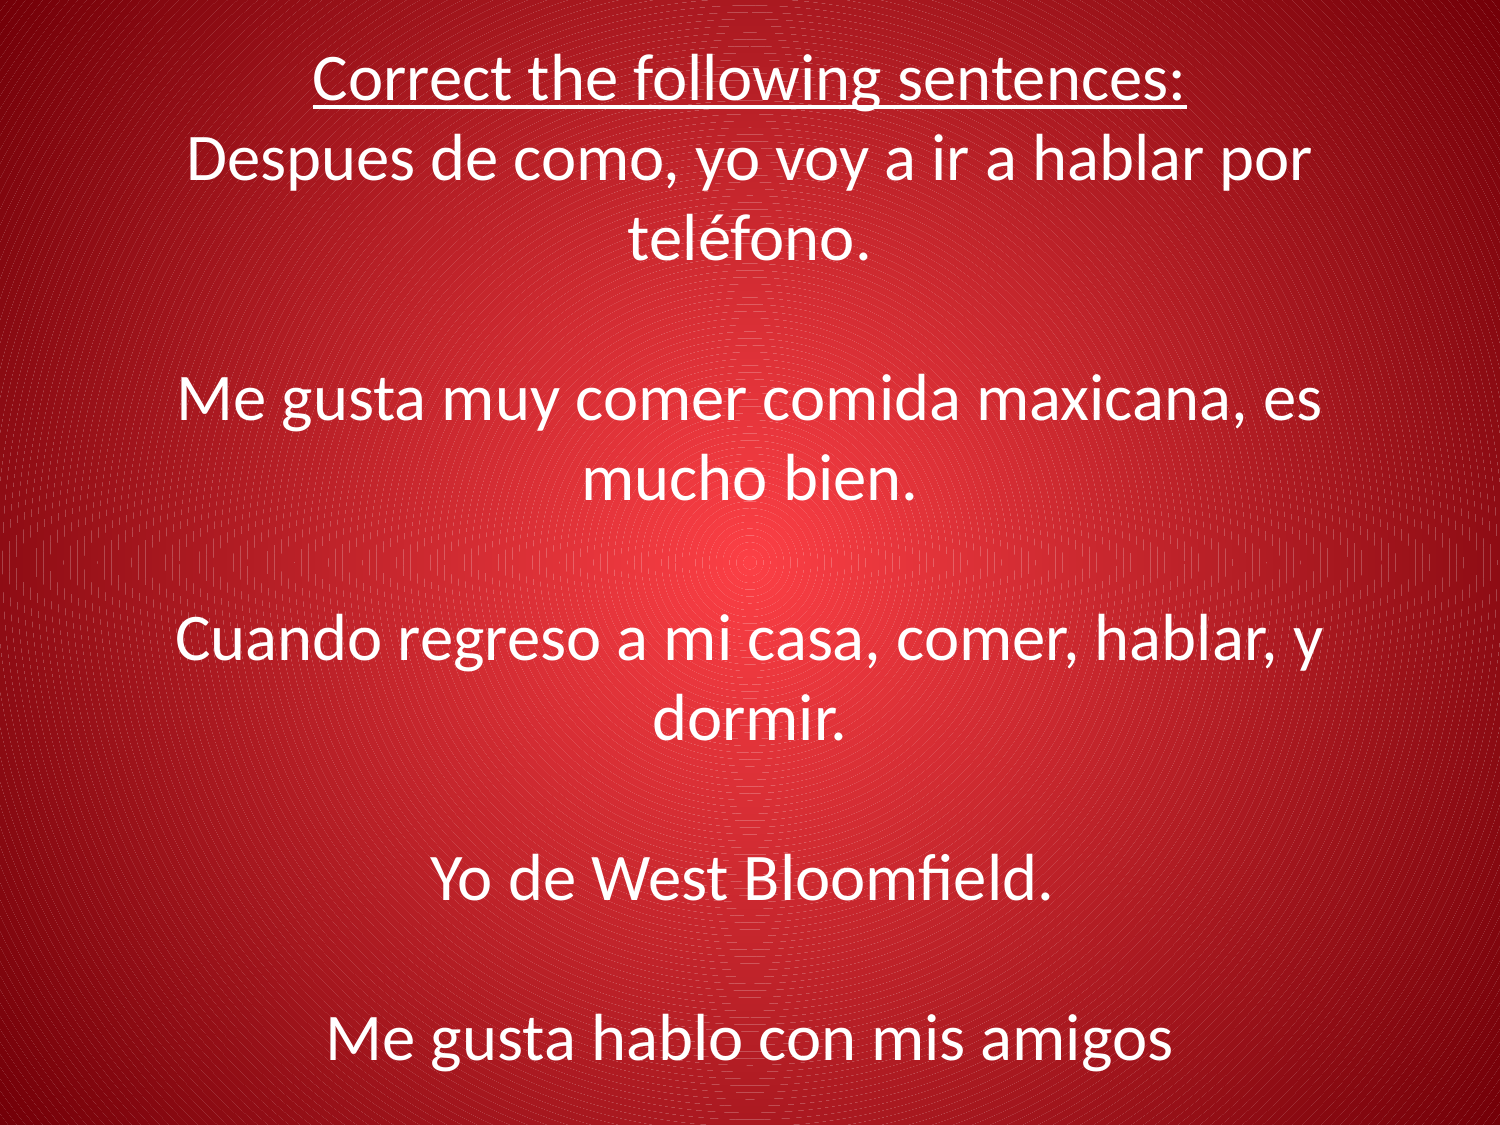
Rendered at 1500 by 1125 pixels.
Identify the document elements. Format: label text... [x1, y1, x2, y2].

title Correct the following sentences: Despues de como, yo voy a ir a hablar por teléfono. Me gusta muy comer comida maxicana, es mucho bien. Cuando regreso a mi casa, comer, hablar, y dormir. Yo de West Bloomfield. Me gusta hablo con mis amigos [75, 45, 1425, 1063]
